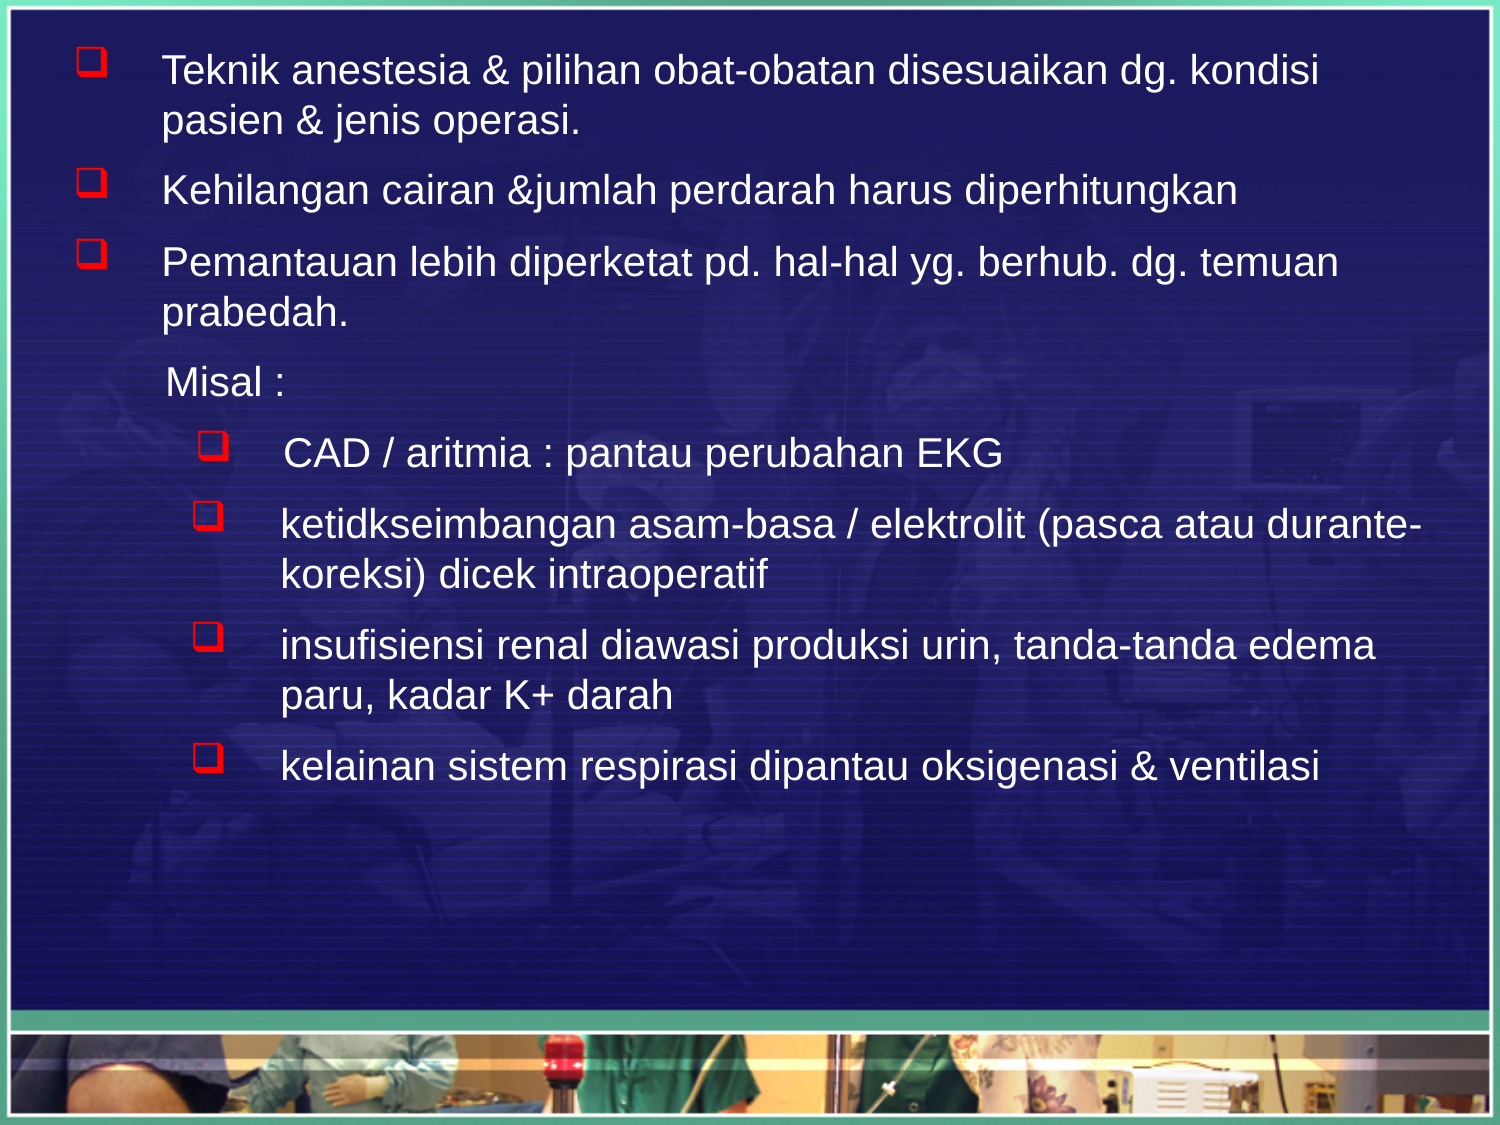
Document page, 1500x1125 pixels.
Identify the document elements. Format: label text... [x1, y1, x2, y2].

picture [0, 0, 1500, 1125]
text_box Teknik anestesia & pilihan obat-obatan disesuaikan dg. kondisi pasien & jenis operasi. Kehilangan cairan &jumlah perdarah harus diperhitungkan Pemantauan lebih diperketat pd. hal-hal yg. berhub. dg. temuan prabedah. Misal : CAD / aritmia : pantau perubahan EKG ketidkseimbangan asam-basa / elektrolit (pasca atau durante- koreksi) dicek intraoperatif insufisiensi renal diawasi produksi urin, tanda-tanda edema paru, kadar K+ darah kelainan sistem respirasi dipantau oksigenasi & ventilasi [58, 35, 1442, 867]
